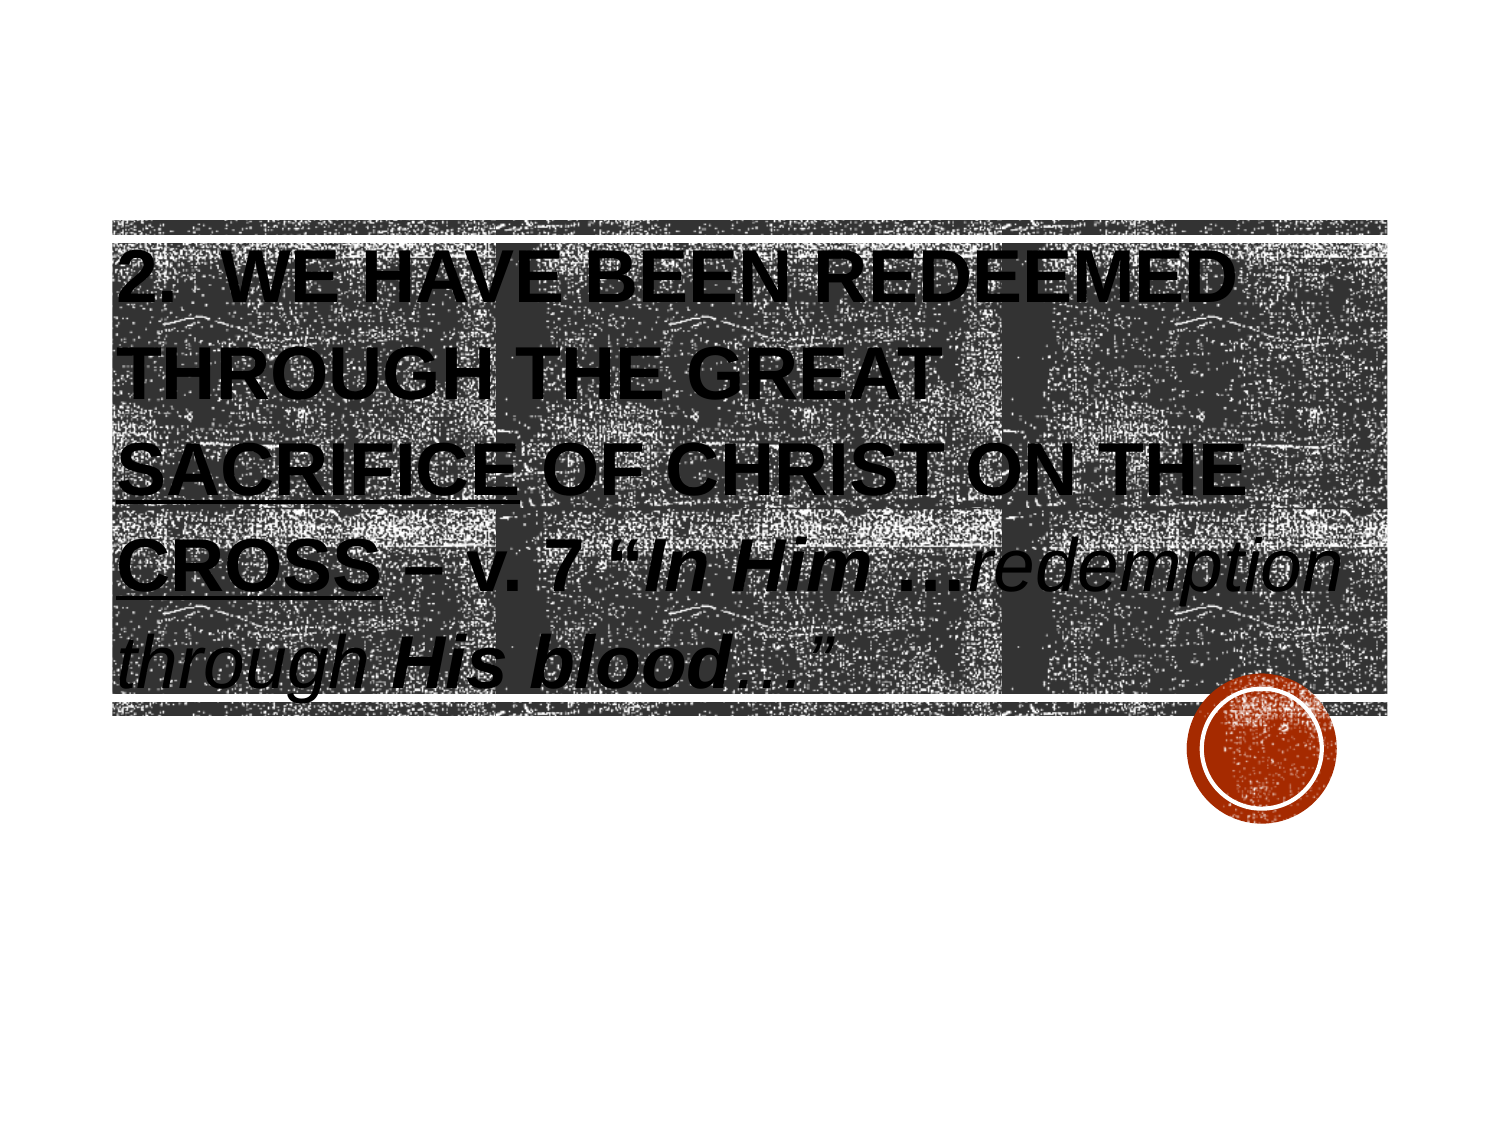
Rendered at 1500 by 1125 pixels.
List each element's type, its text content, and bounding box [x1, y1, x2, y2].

text_box 2. WE HAVE BEEN REDEEMED THROUGH THE GREAT SACRIFICE OF CHRIST ON THE CROSS – v. 7 “In Him …redemption through His blood…” [101, 214, 1382, 807]
